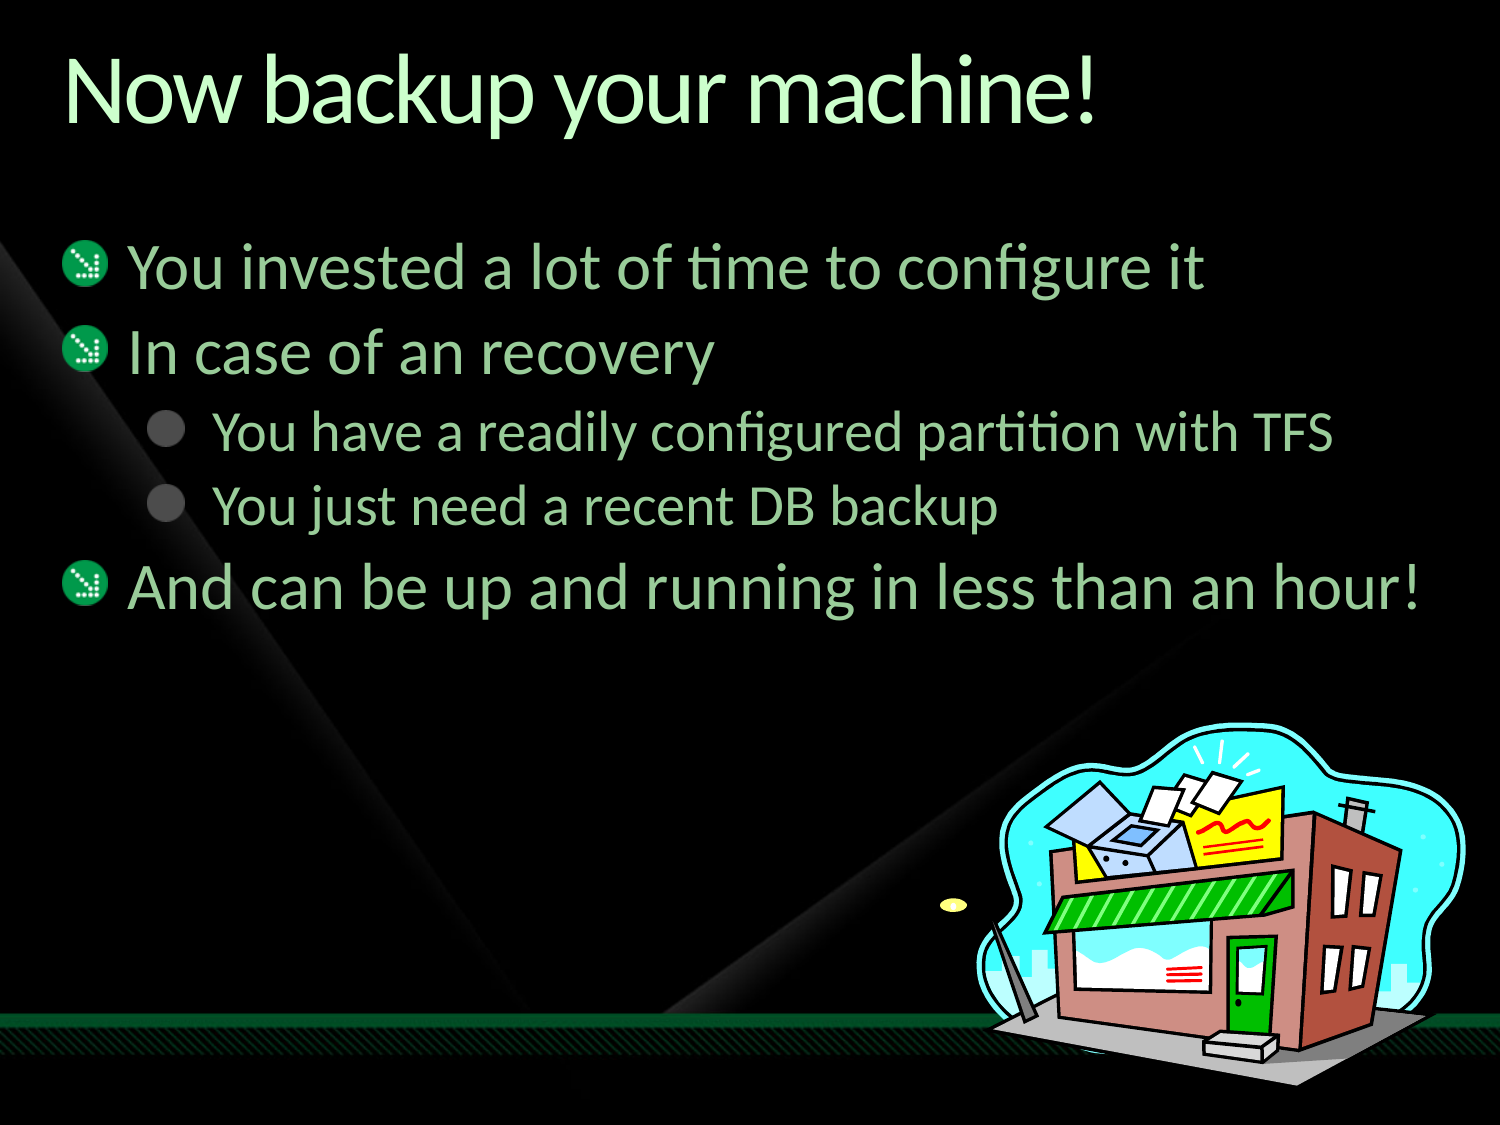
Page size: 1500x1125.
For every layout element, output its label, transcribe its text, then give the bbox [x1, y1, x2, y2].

list You invested a lot of time to configure it In case of an recovery You have a readily configured partition with TFS You just need a recent DB backup And can be up and running in less than an hour! [62, 231, 1438, 980]
title Now backup your machine! [62, 37, 1438, 147]
picture [0, 0, 1500, 1125]
